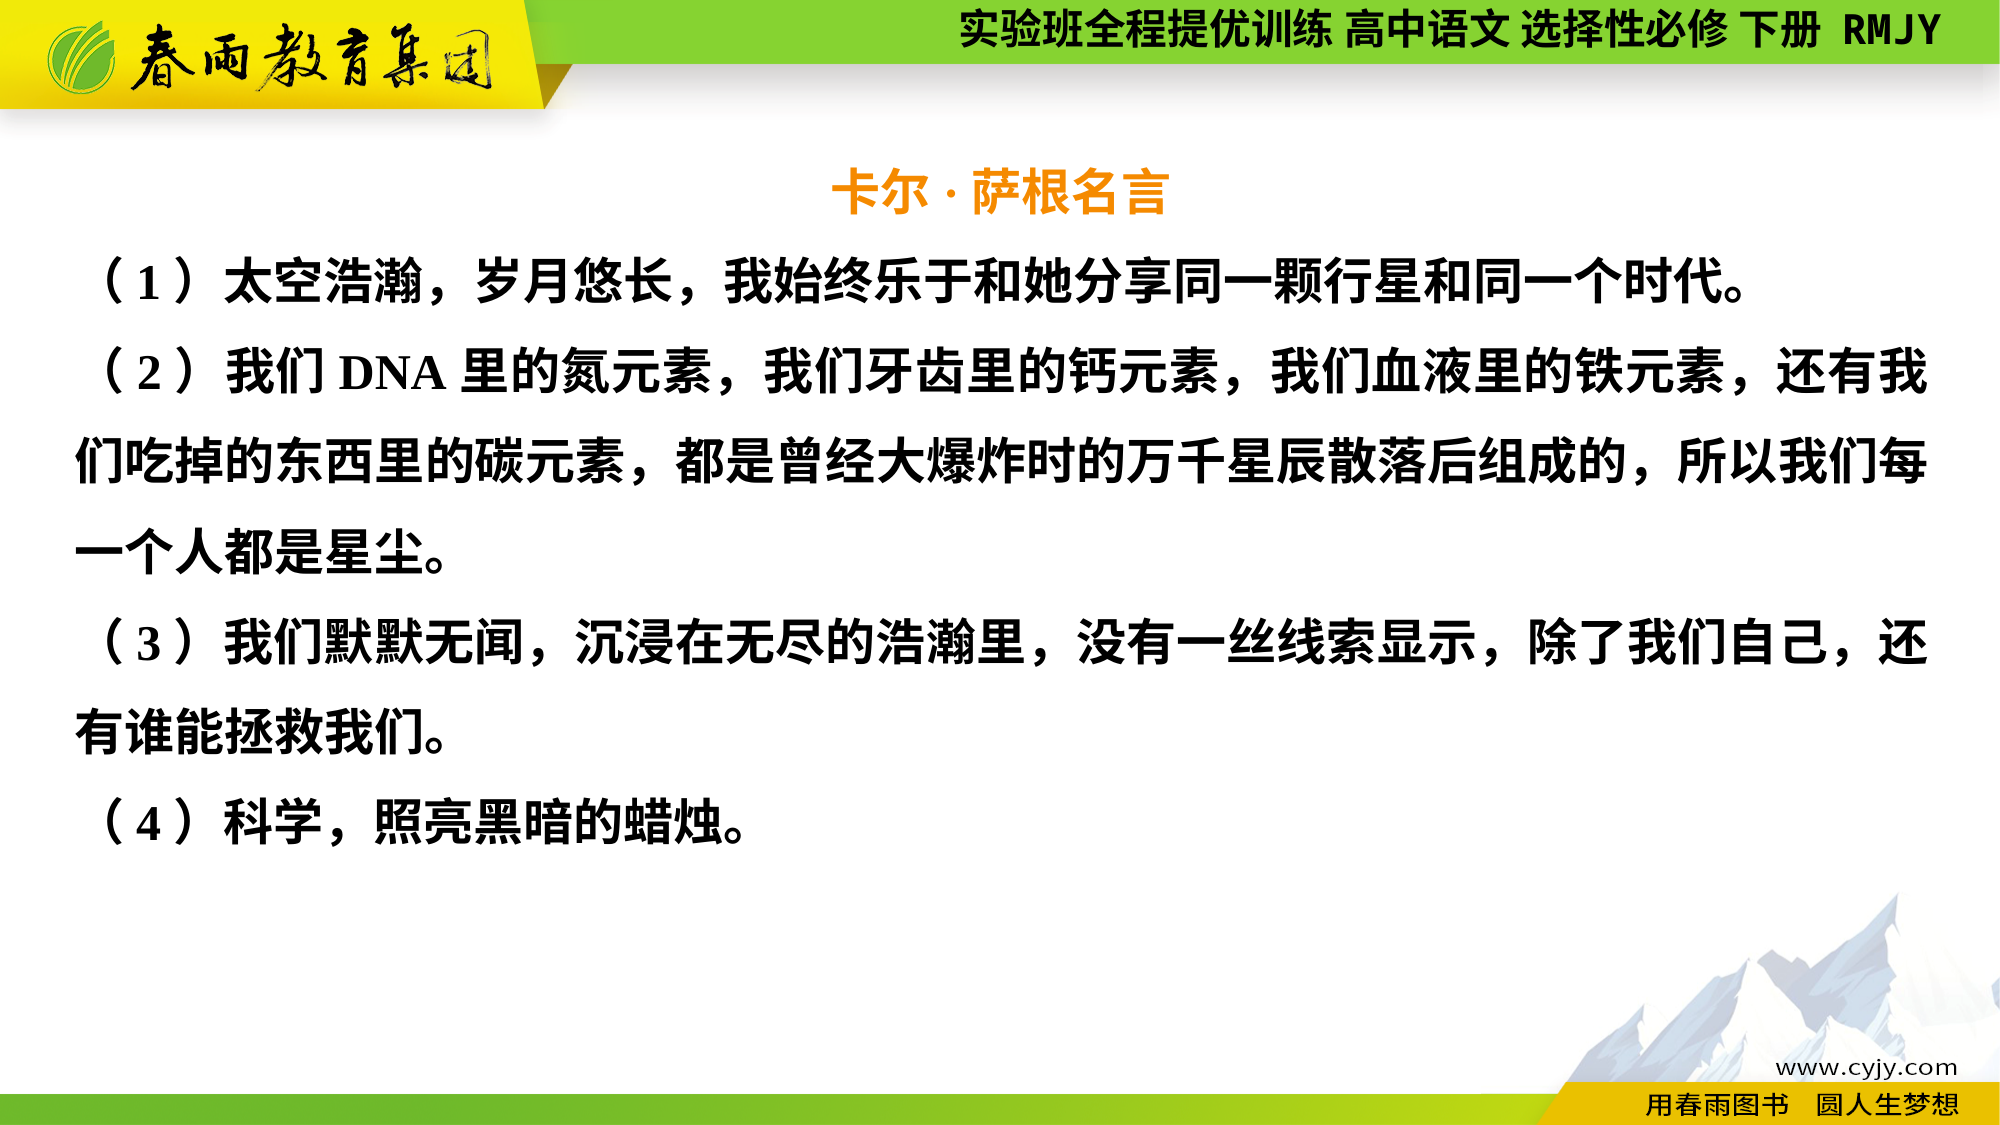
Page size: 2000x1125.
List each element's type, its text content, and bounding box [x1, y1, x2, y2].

list 卡尔·萨根名言 （1）太空浩瀚，岁月悠长，我始终乐于和她分享同一颗行星和同一个时代。 （2）我们DNA里的氮元素，我们牙齿里的钙元素，我们血液里的铁元素，还有我们吃掉的东西里的碳元素，都是曾经大爆炸时的万千星辰散落后组成的，所以我们每一个人都是星尘。 （3）我们默默无闻，沉浸在无尽的浩瀚里，没有一丝线索显示，除了我们自己，还有谁能拯救我们。 （4）科学，照亮黑暗的蜡烛。 [59, 122, 1944, 854]
picture [0, 0, 2000, 1125]
